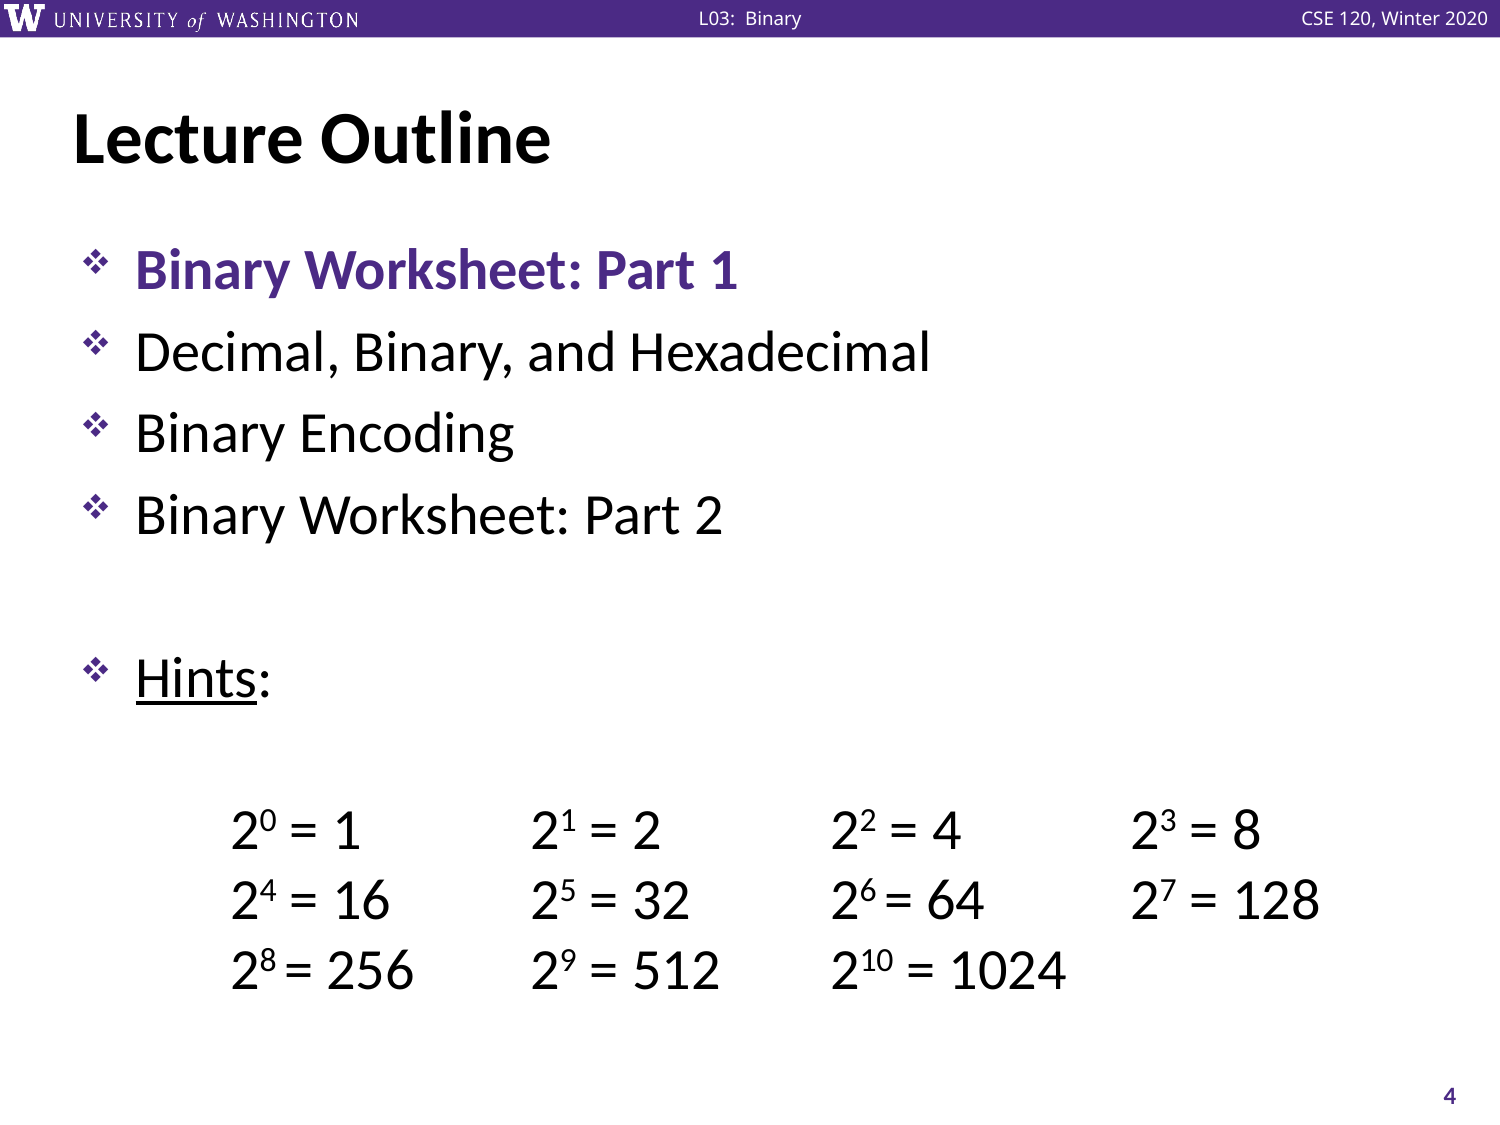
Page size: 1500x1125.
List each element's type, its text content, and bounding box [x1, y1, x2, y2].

list Binary Worksheet: Part 1 Decimal, Binary, and Hexadecimal Binary Encoding Binary Worksheet: Part 2 Hints: 20 = 1 21 = 2 22 = 4 23 = 8 24 = 16 25 = 32 26 = 64 27 = 128 28 = 256 29 = 512 210 = 1024 [64, 223, 1438, 1040]
title Lecture Outline [58, 71, 1438, 197]
picture [4, 4, 358, 32]
slide_number 4 [1400, 1065, 1500, 1125]
